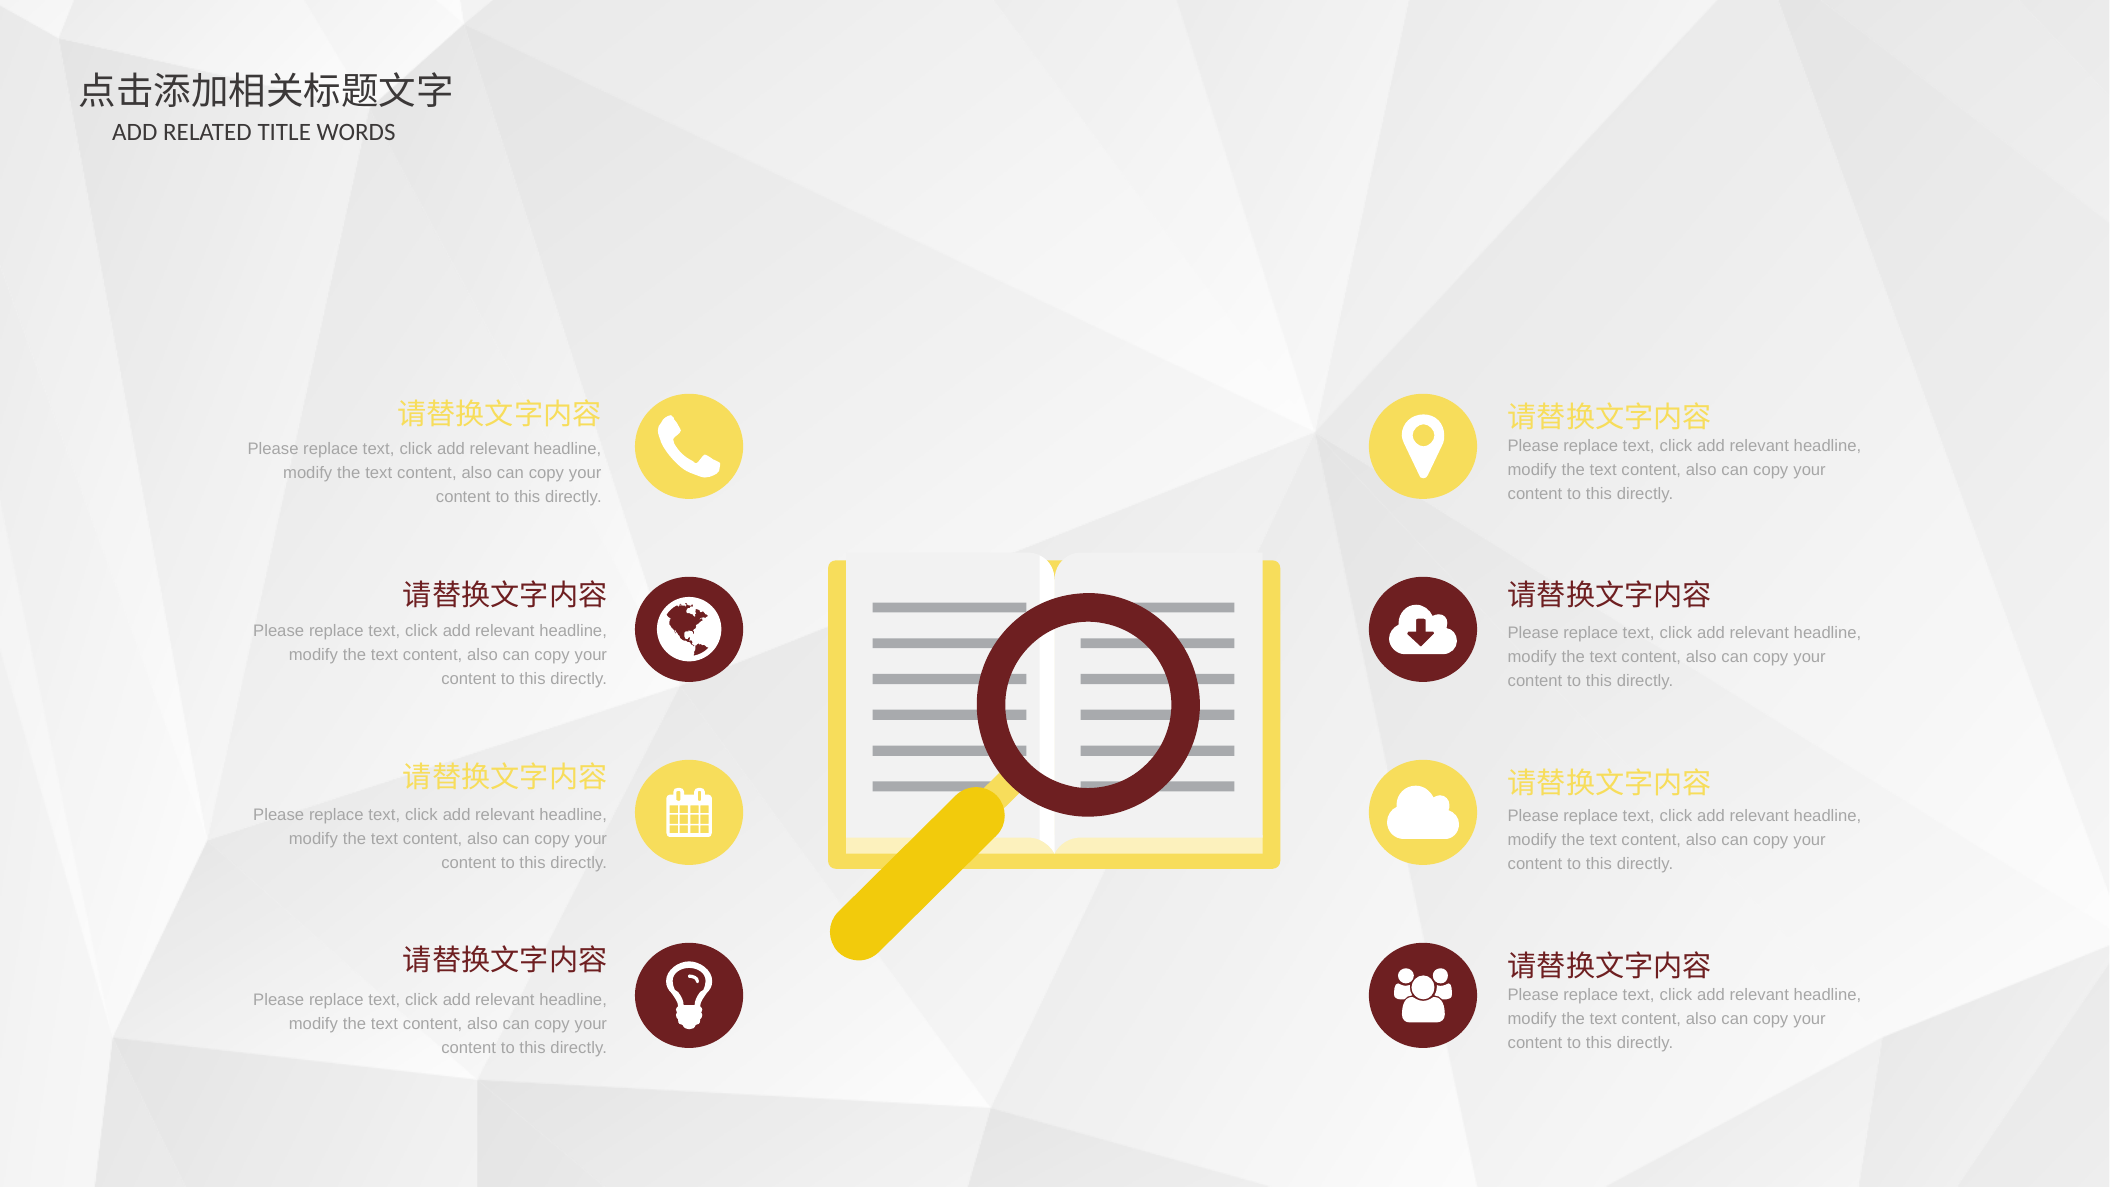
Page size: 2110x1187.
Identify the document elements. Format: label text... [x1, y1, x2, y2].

text_box ADD RELATED TITLE WORDS [96, 107, 413, 154]
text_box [1368, 576, 1478, 682]
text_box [1507, 390, 1864, 504]
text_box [251, 568, 608, 689]
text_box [1507, 939, 1864, 1053]
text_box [634, 393, 744, 499]
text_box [634, 759, 744, 865]
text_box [827, 552, 1281, 963]
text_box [1507, 569, 1864, 691]
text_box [634, 576, 744, 682]
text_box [634, 942, 744, 1048]
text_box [1368, 759, 1478, 865]
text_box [1368, 393, 1478, 499]
picture [0, 0, 2110, 1187]
text_box 点击添加相关标题文字 [62, 59, 470, 121]
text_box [251, 934, 608, 1058]
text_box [1507, 756, 1864, 874]
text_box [251, 750, 608, 873]
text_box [246, 388, 602, 507]
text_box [1368, 942, 1478, 1048]
